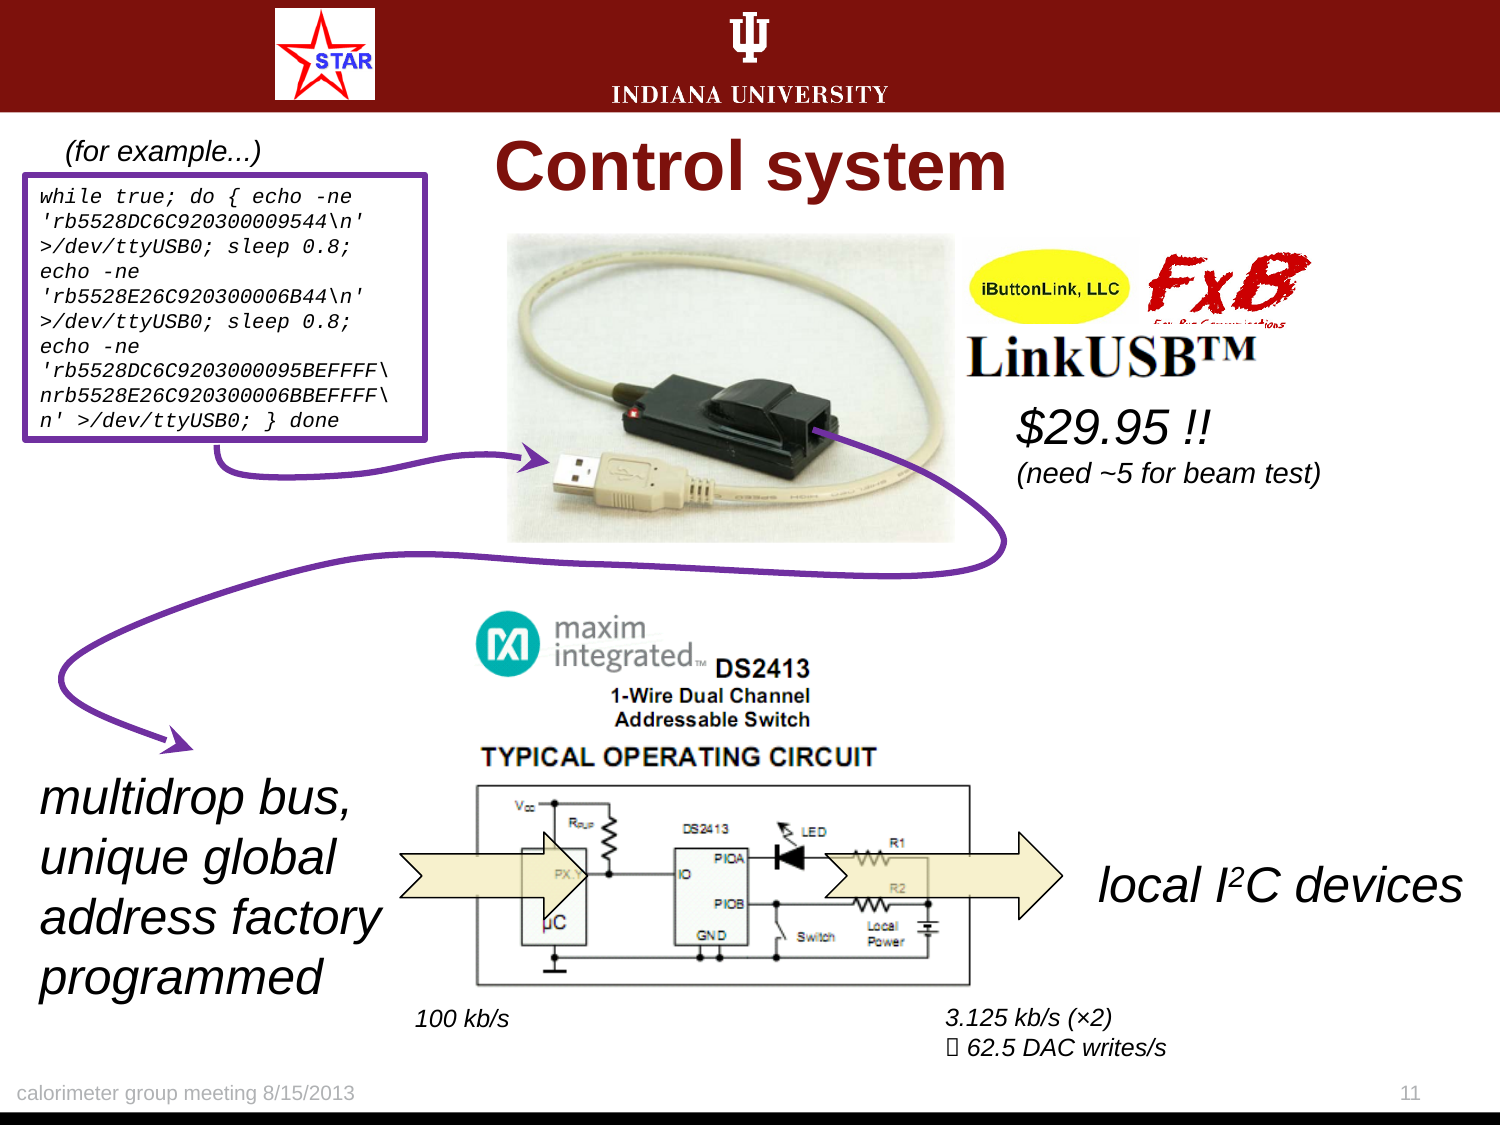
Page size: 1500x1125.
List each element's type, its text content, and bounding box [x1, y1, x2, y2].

text_box multidrop bus, unique global address factory programmed [24, 757, 457, 1012]
text_box 100 kb/s [400, 994, 526, 1040]
text_box (for example...) [50, 124, 278, 175]
text_box while true; do { echo -ne 'rb5528DC6C920300009544\n' >/dev/ttyUSB0; sleep 0.8; echo -ne 'rb5528E26C920300006B44\n' >/dev/ttyUSB0; sleep 0.8; echo -ne 'rb5528DC6C9203000095BEFFFF\nrb5528E26C920300006BBEFFFF\n' >/dev/ttyUSB0; } done [24, 174, 425, 440]
picture [499, 224, 955, 551]
text_box 3.125 kb/s (×2)  62.5 DAC writes/s [930, 994, 1183, 1070]
text_box $29.95 !! (need ~5 for beam test) [1001, 387, 1338, 498]
text_box [216, 444, 494, 478]
text_box [992, 832, 1063, 920]
text_box local I2C devices [1083, 844, 1480, 920]
picture [275, 8, 375, 100]
title Control system [87, 112, 1417, 213]
text_box [61, 493, 1005, 753]
picture [462, 603, 988, 1003]
picture [612, 12, 888, 103]
picture [962, 237, 1326, 388]
